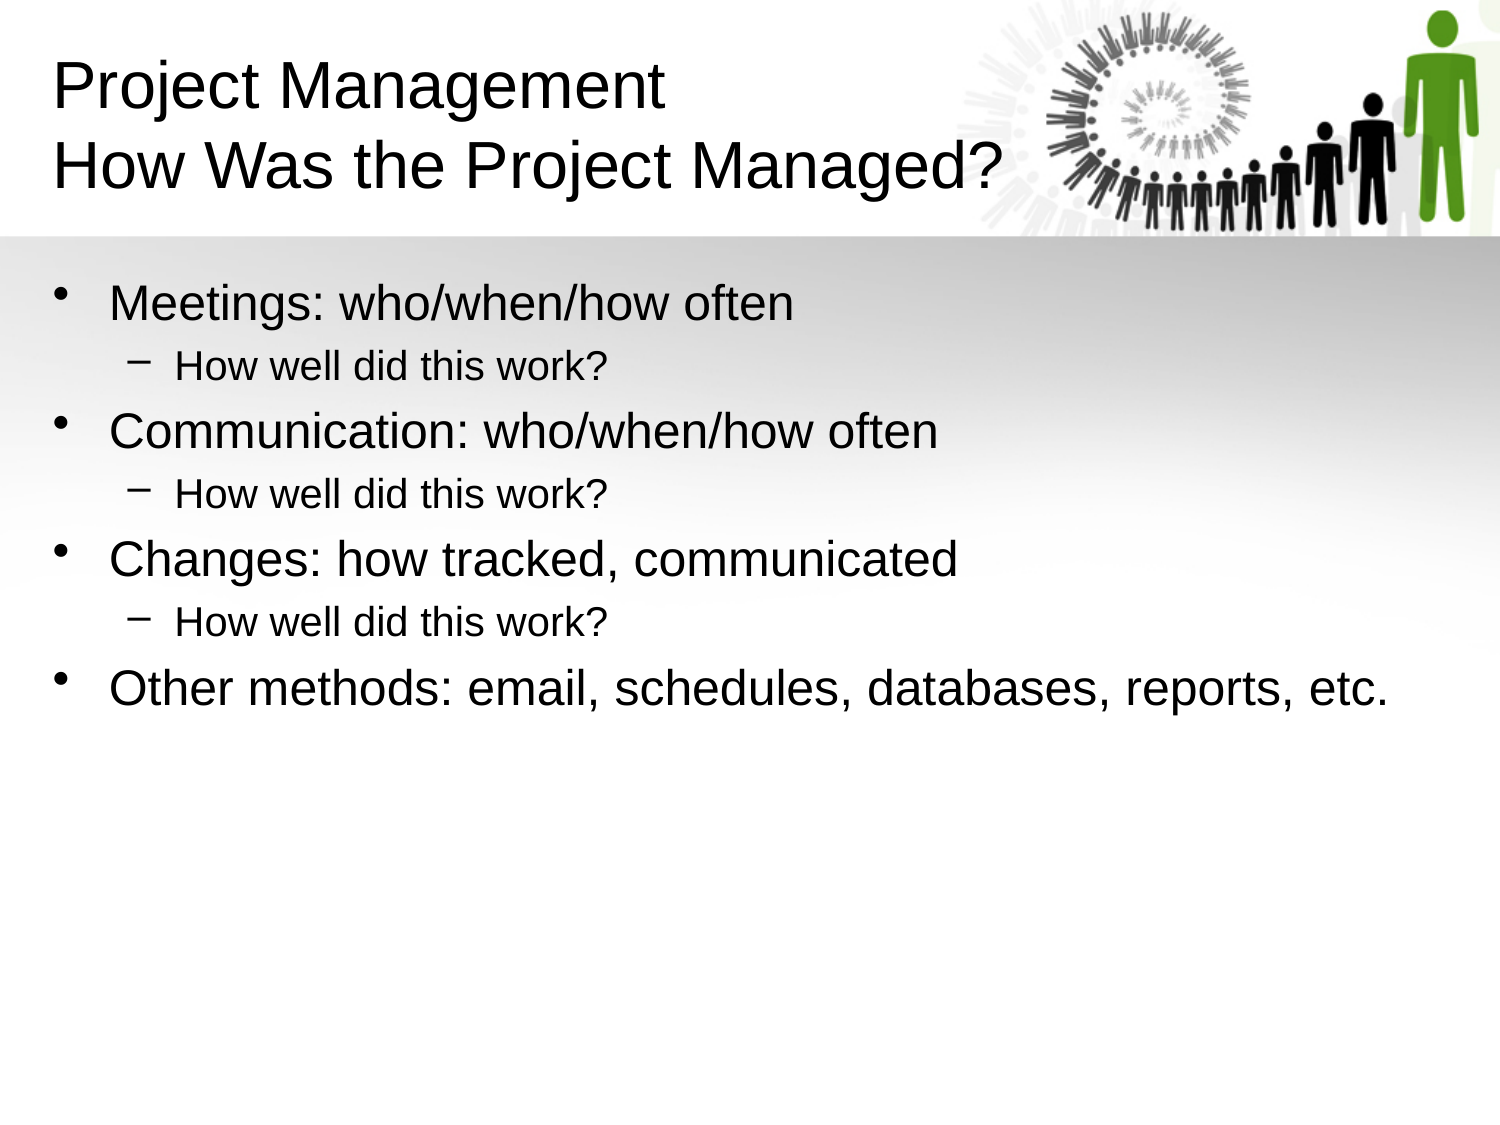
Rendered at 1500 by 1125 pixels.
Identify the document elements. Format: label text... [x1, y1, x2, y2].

list Meetings: who/when/how often How well did this work? Communication: who/when/how often How well did this work? Changes: how tracked, communicated How well did this work? Other methods: email, schedules, databases, reports, etc. [37, 262, 1463, 988]
title Project Management How Was the Project Managed? [37, 21, 1025, 222]
picture [0, 0, 1500, 1125]
